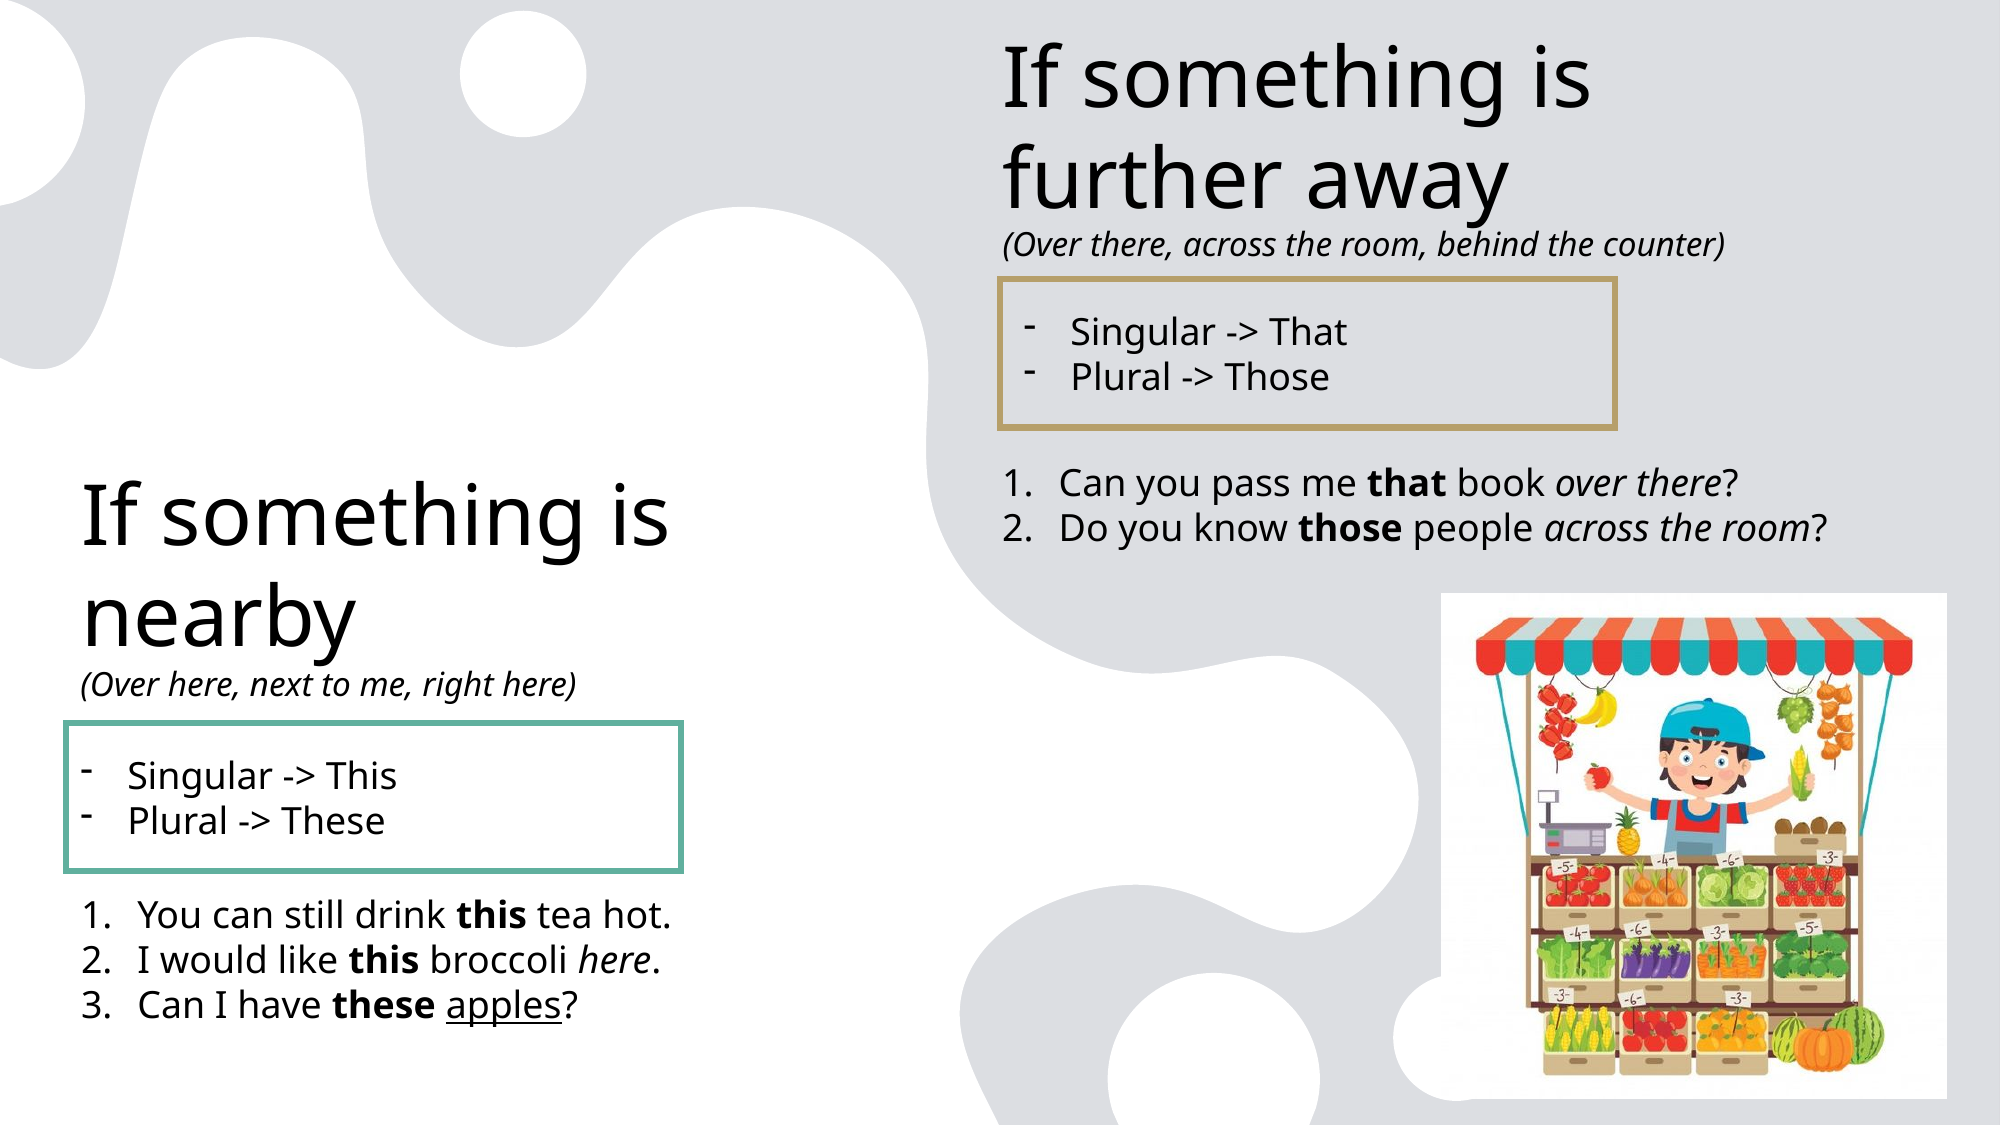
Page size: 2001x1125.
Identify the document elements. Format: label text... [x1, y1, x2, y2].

text_box (Over here, next to me, right here) [65, 655, 709, 710]
text_box [458, 9, 588, 139]
text_box (Over there, across the room, behind the counter) [987, 215, 1890, 271]
text_box You can still drink this tea hot. I would like this broccoli here. Can I have these apples? [66, 883, 895, 1079]
text_box [1392, 975, 1476, 1102]
text_box [999, 278, 1616, 428]
text_box [0, 0, 87, 207]
text_box [65, 722, 682, 872]
text_box If something is further away [987, 15, 1694, 215]
text_box Can you pass me that book over there? Do you know those people across the room? [987, 451, 1988, 556]
picture [1441, 593, 1947, 1099]
title If something is nearby [66, 453, 895, 672]
text_box [0, 0, 2000, 1125]
text_box [0, 36, 1420, 1125]
